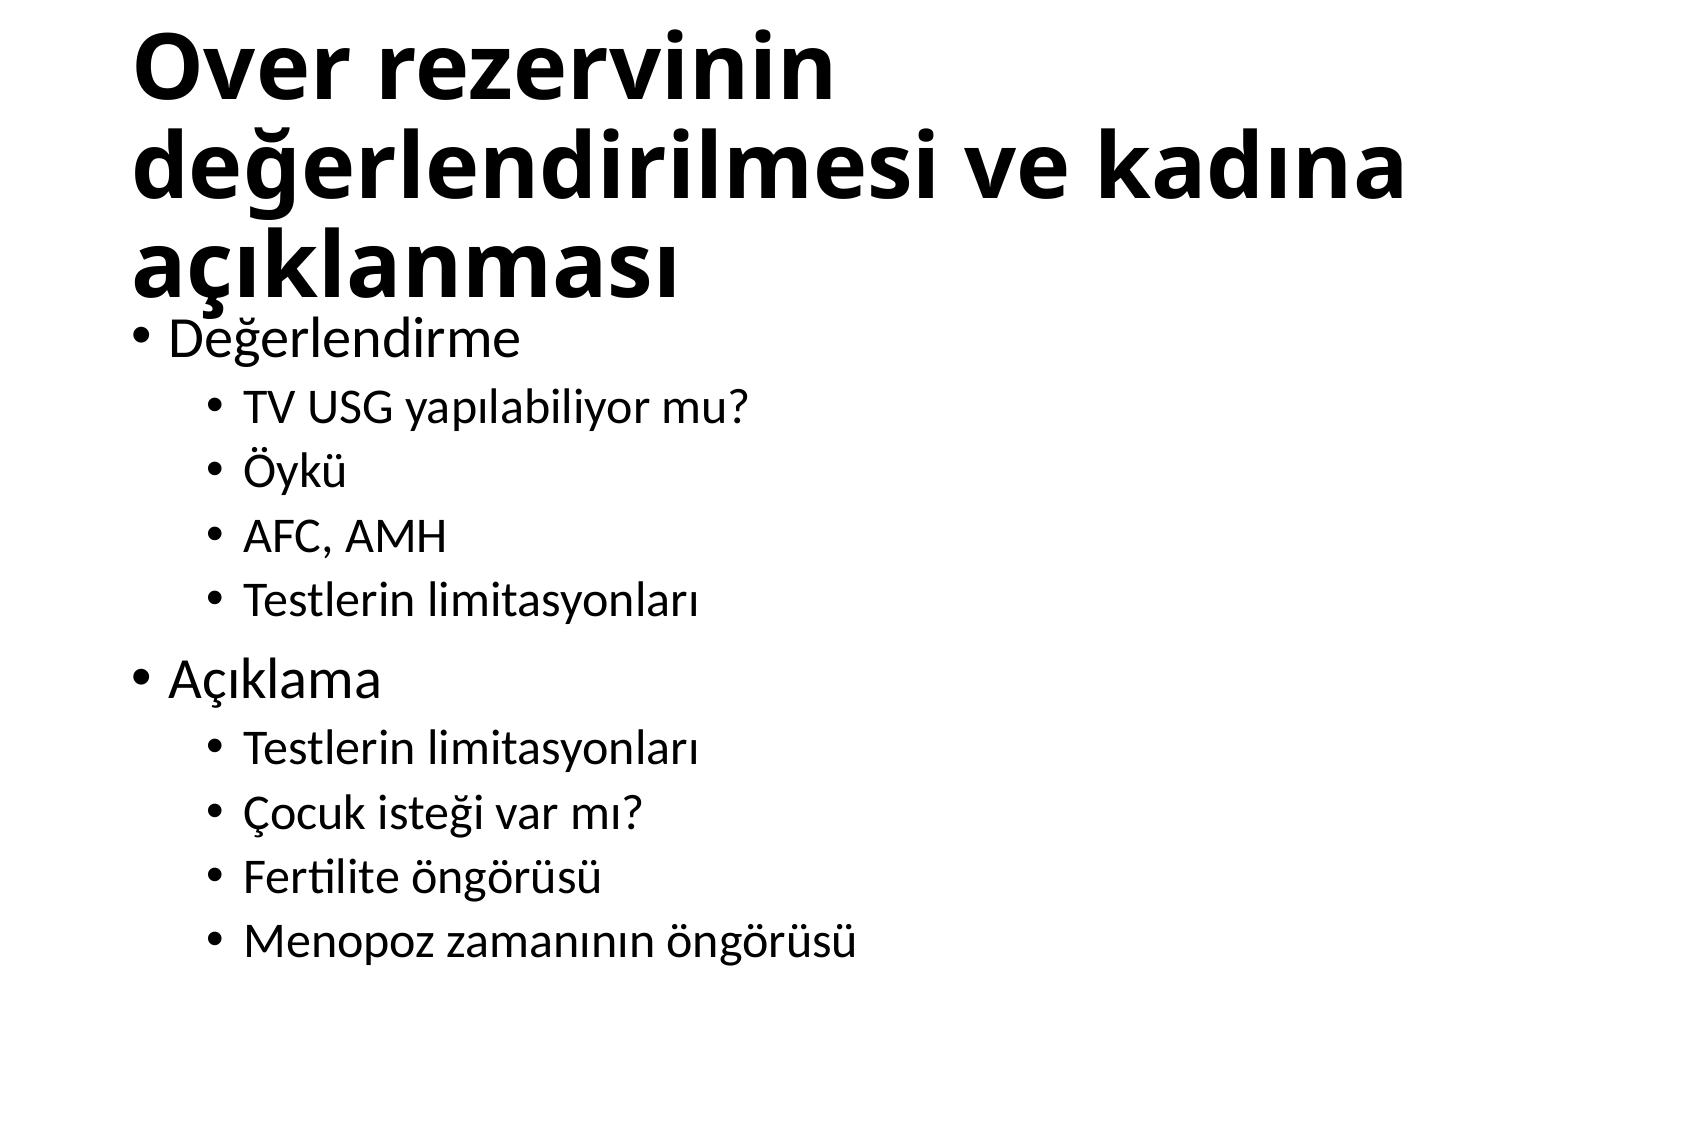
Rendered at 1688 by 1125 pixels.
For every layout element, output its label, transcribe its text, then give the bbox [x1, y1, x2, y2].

title Over rezervinin değerlendirilmesi ve kadına açıklanması [116, 59, 1572, 278]
list Değerlendirme TV USG yapılabiliyor mu? Öykü AFC, AMH Testlerin limitasyonları Açıklama Testlerin limitasyonları Çocuk isteği var mı? Fertilite öngörüsü Menopoz zamanının öngörüsü [116, 299, 1572, 1014]
